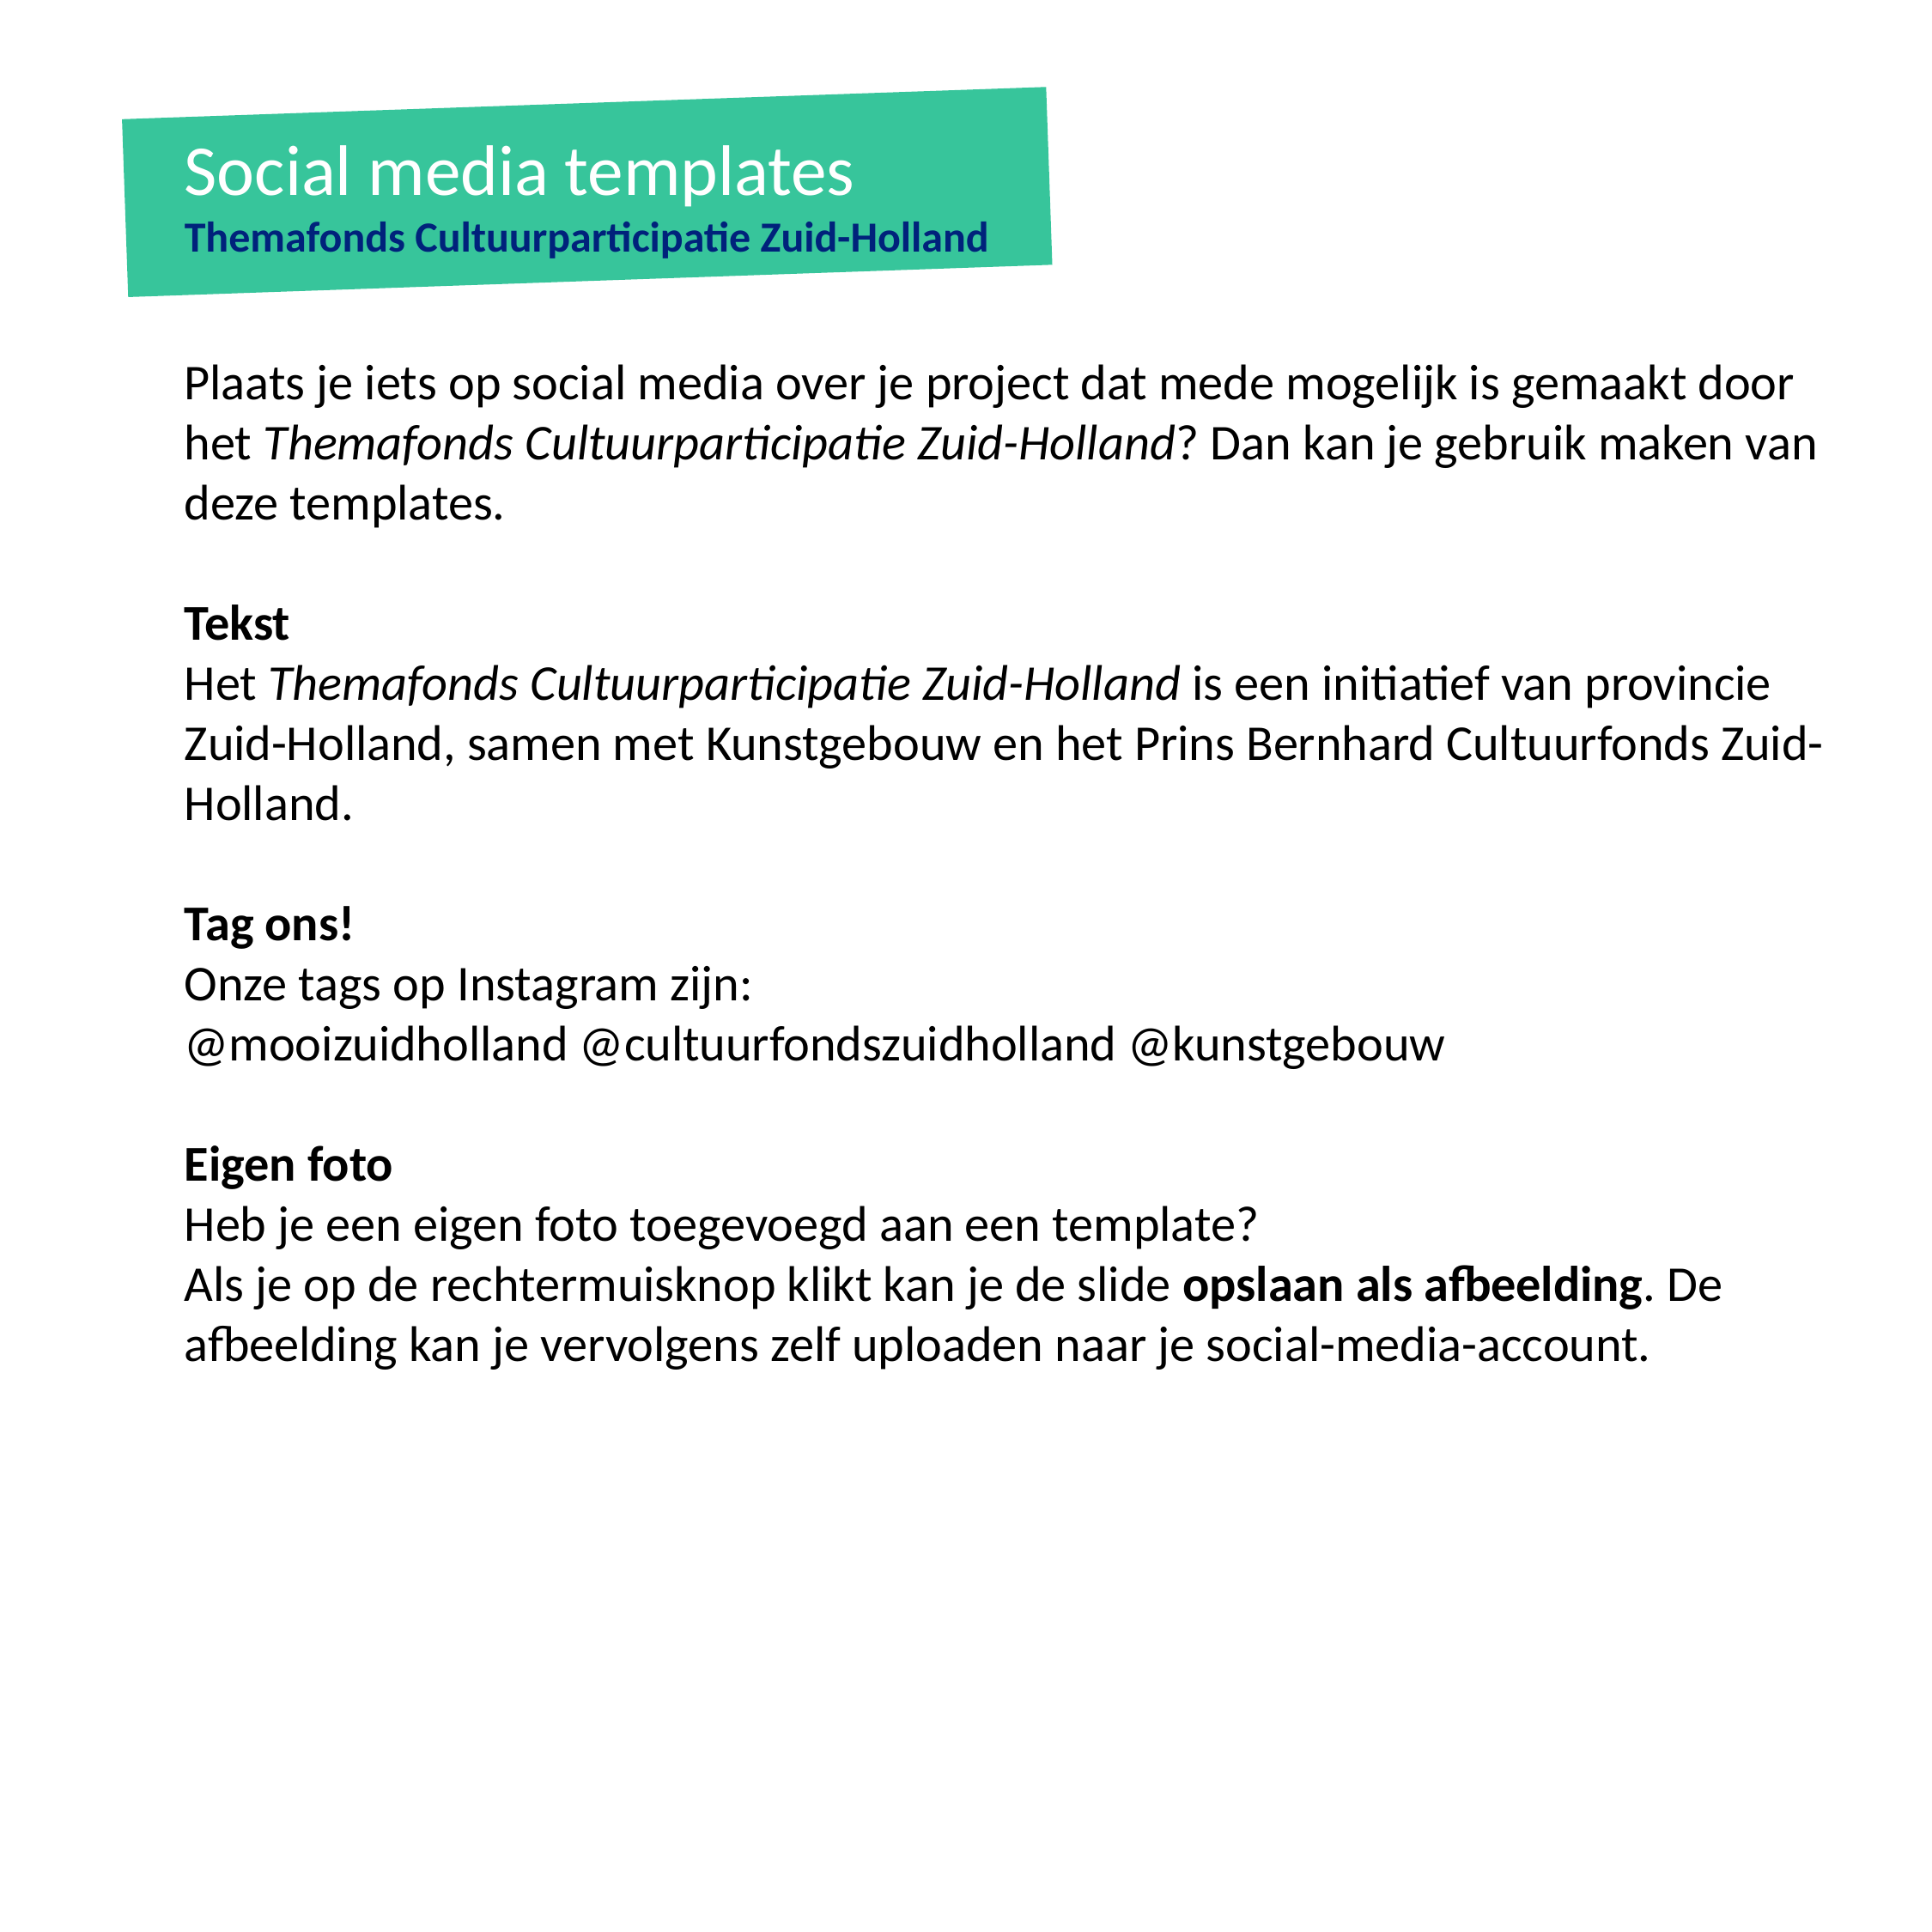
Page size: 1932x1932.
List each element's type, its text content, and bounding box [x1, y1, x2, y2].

text_box [121, 86, 1048, 299]
text_box Plaats je iets op social media over je project dat mede mogelijk is gemaakt door het Themafonds Cultuurparticipatie Zuid-Holland? Dan kan je gebruik maken van deze templates. Tekst Het Themafonds Cultuurparticipatie Zuid-Holland is een initiatief van provincie Zuid-Holland, samen met Kunstgebouw en het Prins Bernhard Cultuurfonds Zuid-Holland. Tag ons! Onze tags op Instagram zijn: @mooizuidholland @cultuurfondszuidholland @kunstgebouw Eigen foto Heb je een eigen foto toegevoegd aan een template? Als je op de rechtermuisknop klikt kan je de slide opslaan als afbeelding. De afbeelding kan je vervolgens zelf uploaden naar je social-media-account. [171, 343, 1871, 1619]
text_box Social media templates Themafonds Cultuurparticipatie Zuid-Holland [172, 117, 1722, 268]
